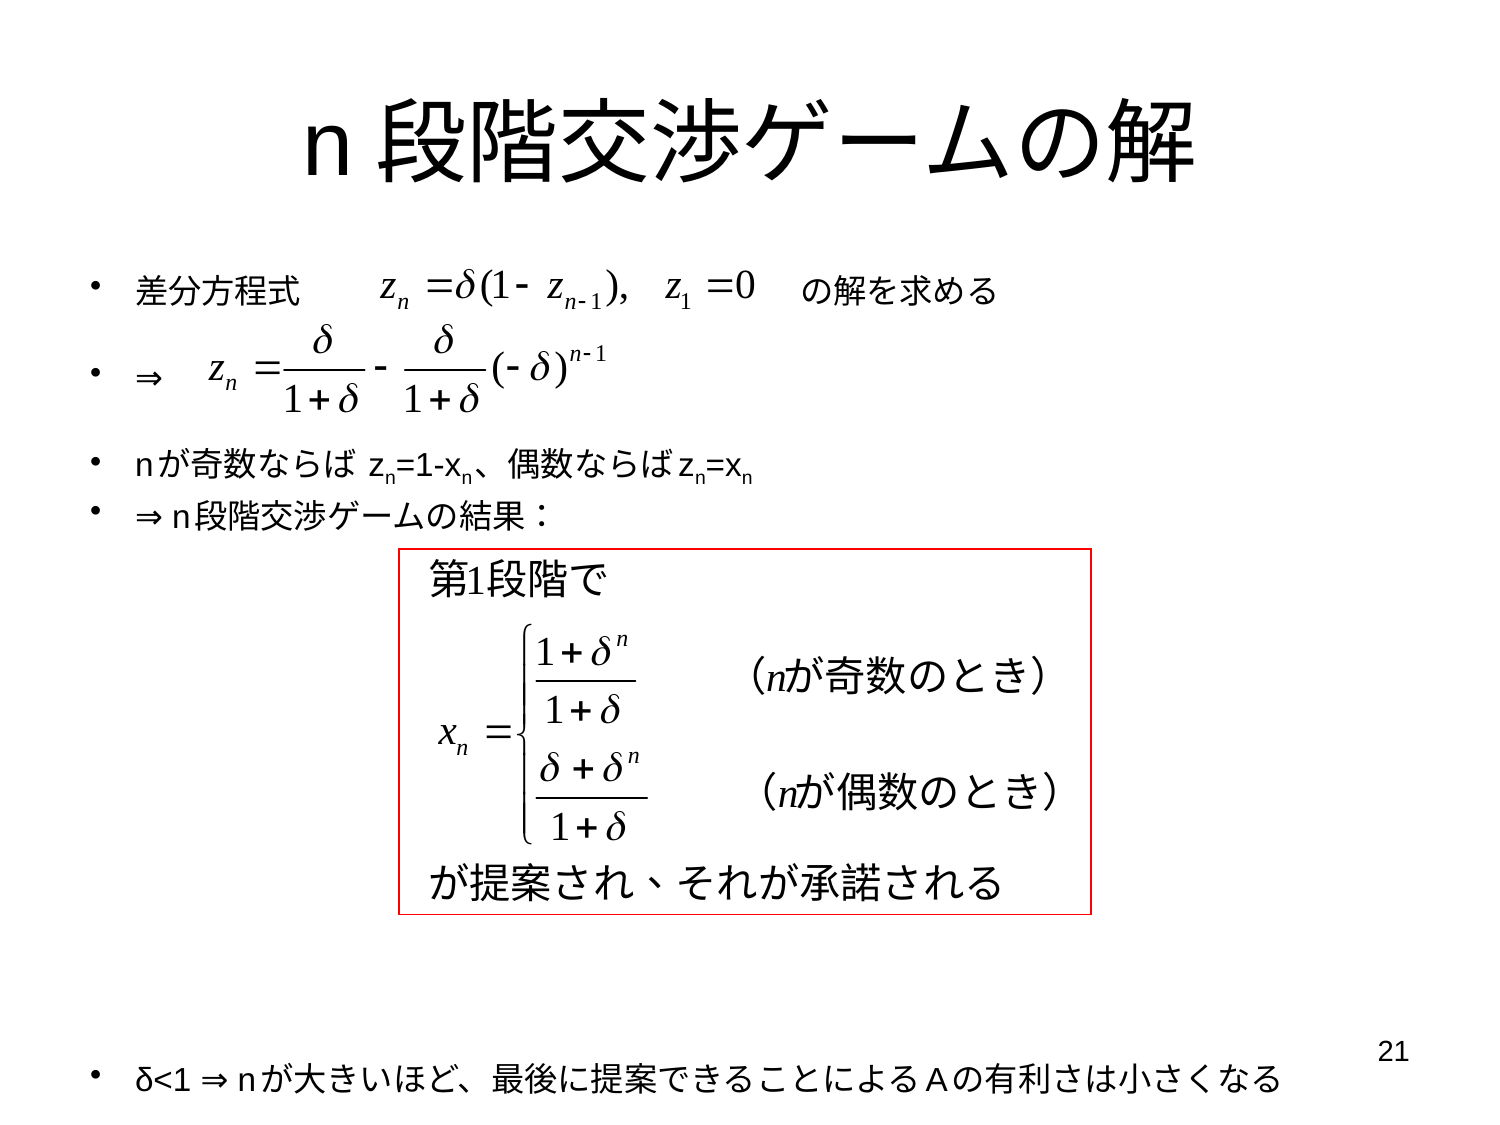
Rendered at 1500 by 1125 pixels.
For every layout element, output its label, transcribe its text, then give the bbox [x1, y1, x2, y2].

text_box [399, 549, 1091, 914]
title n段階交渉ゲームの解 [75, 45, 1425, 233]
slide_number 21 [1074, 1024, 1426, 1103]
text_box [199, 312, 613, 422]
list 差分方程式 の解を求める ⇒ nが奇数ならば zn=1-xn、偶数ならばzn=xn ⇒ n段階交渉ゲームの結果： δ<1 ⇒ nが大きいほど、最後に提案できることによるAの有利さは小さくなる [75, 262, 1425, 1110]
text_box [362, 257, 762, 318]
